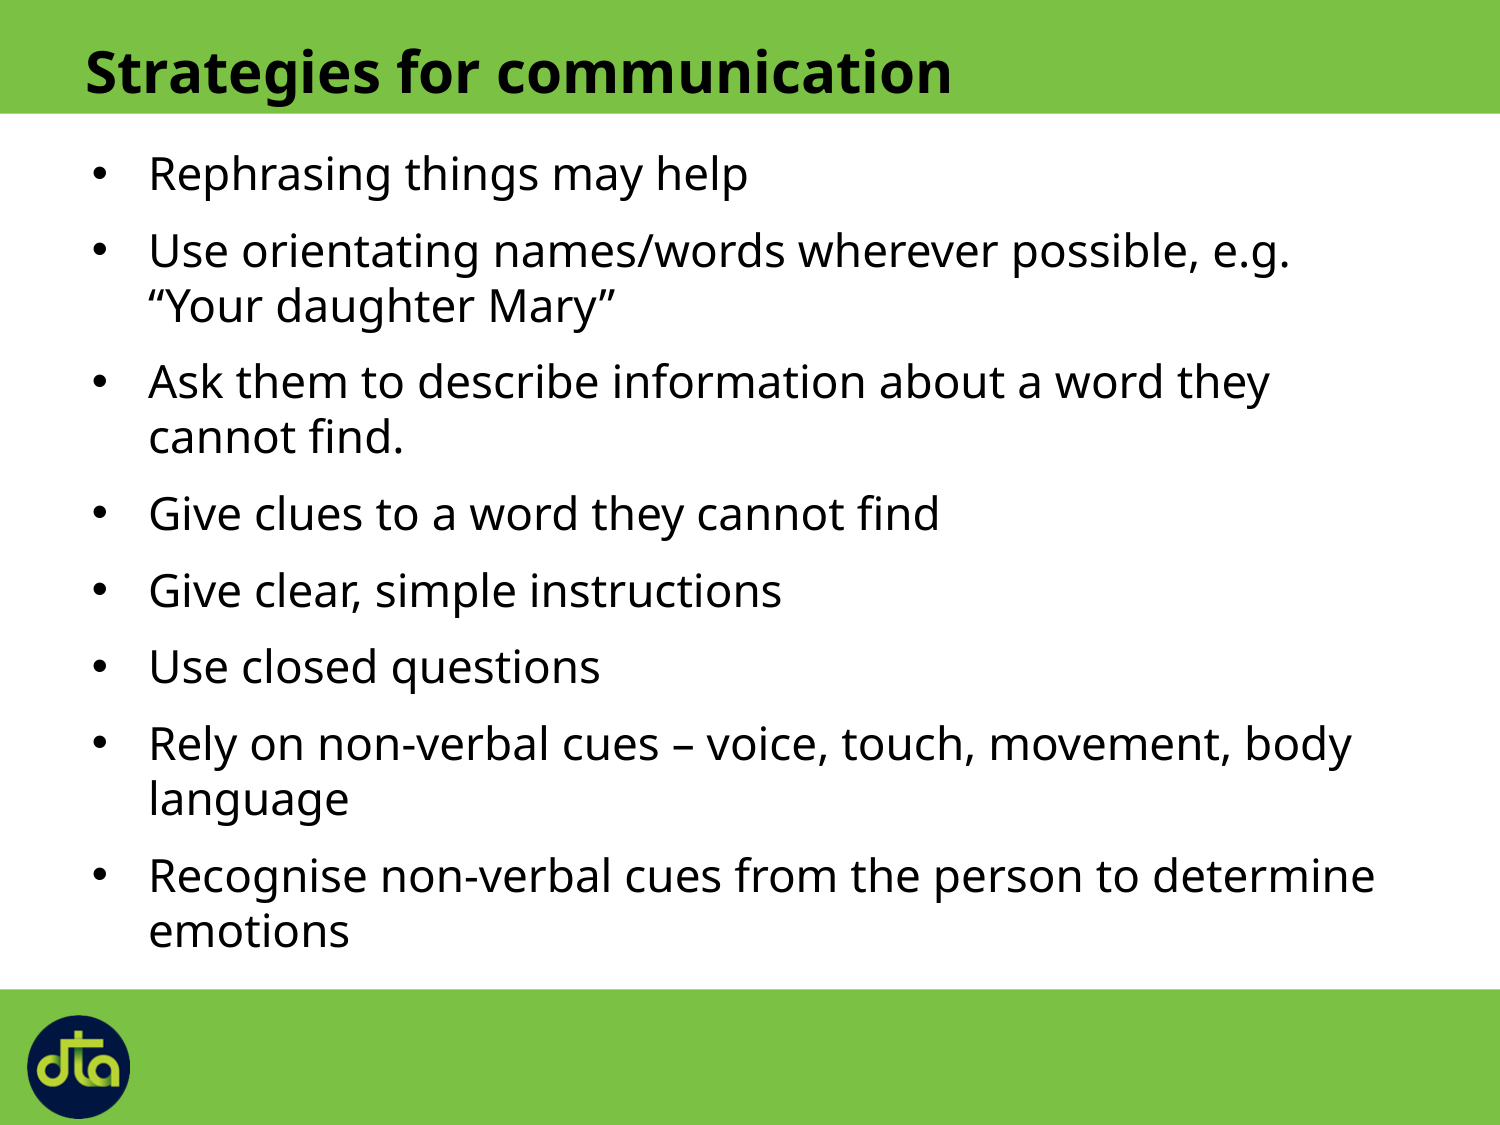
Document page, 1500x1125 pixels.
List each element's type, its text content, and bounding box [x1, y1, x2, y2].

picture [27, 1015, 131, 1120]
text_box Rephrasing things may help Use orientating names/words wherever possible, e.g. “Your daughter Mary” Ask them to describe information about a word they cannot find. Give clues to a word they cannot find Give clear, simple instructions Use closed questions Rely on non-verbal cues – voice, touch, movement, body language Recognise non-verbal cues from the person to determine emotions [76, 137, 1427, 976]
text_box Strategies for communication [17, 19, 1038, 121]
